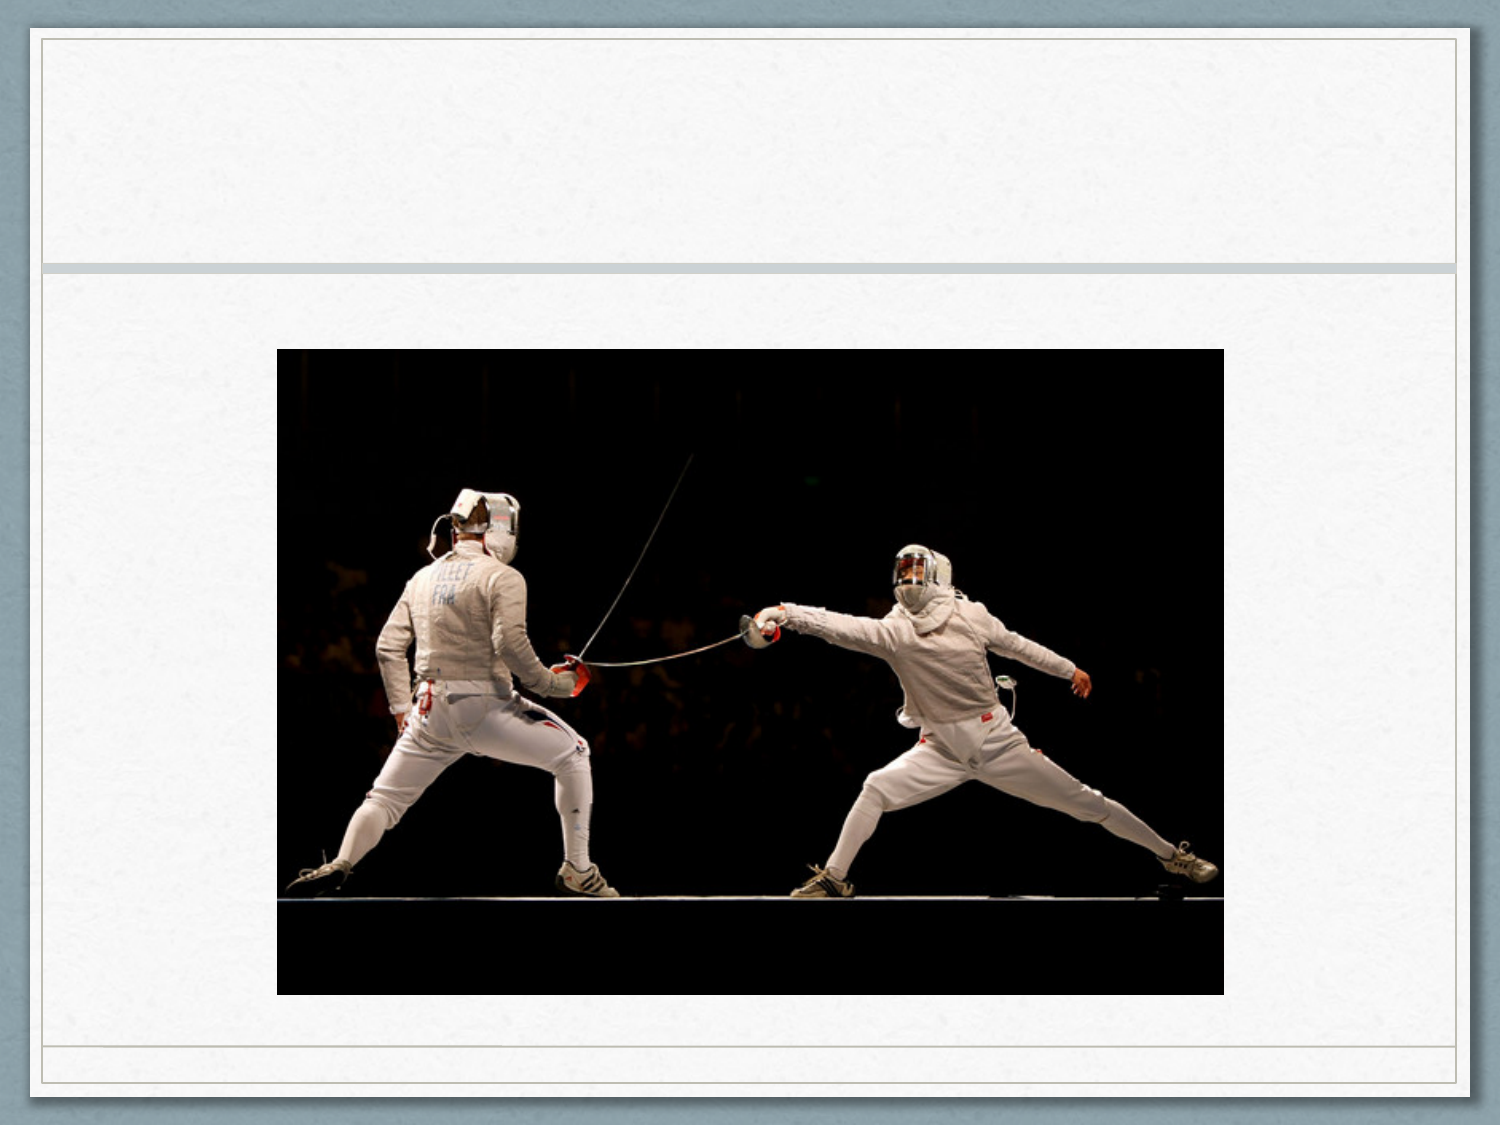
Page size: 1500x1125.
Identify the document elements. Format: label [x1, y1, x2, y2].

list [147, 349, 1354, 996]
picture [30, 28, 1470, 1097]
